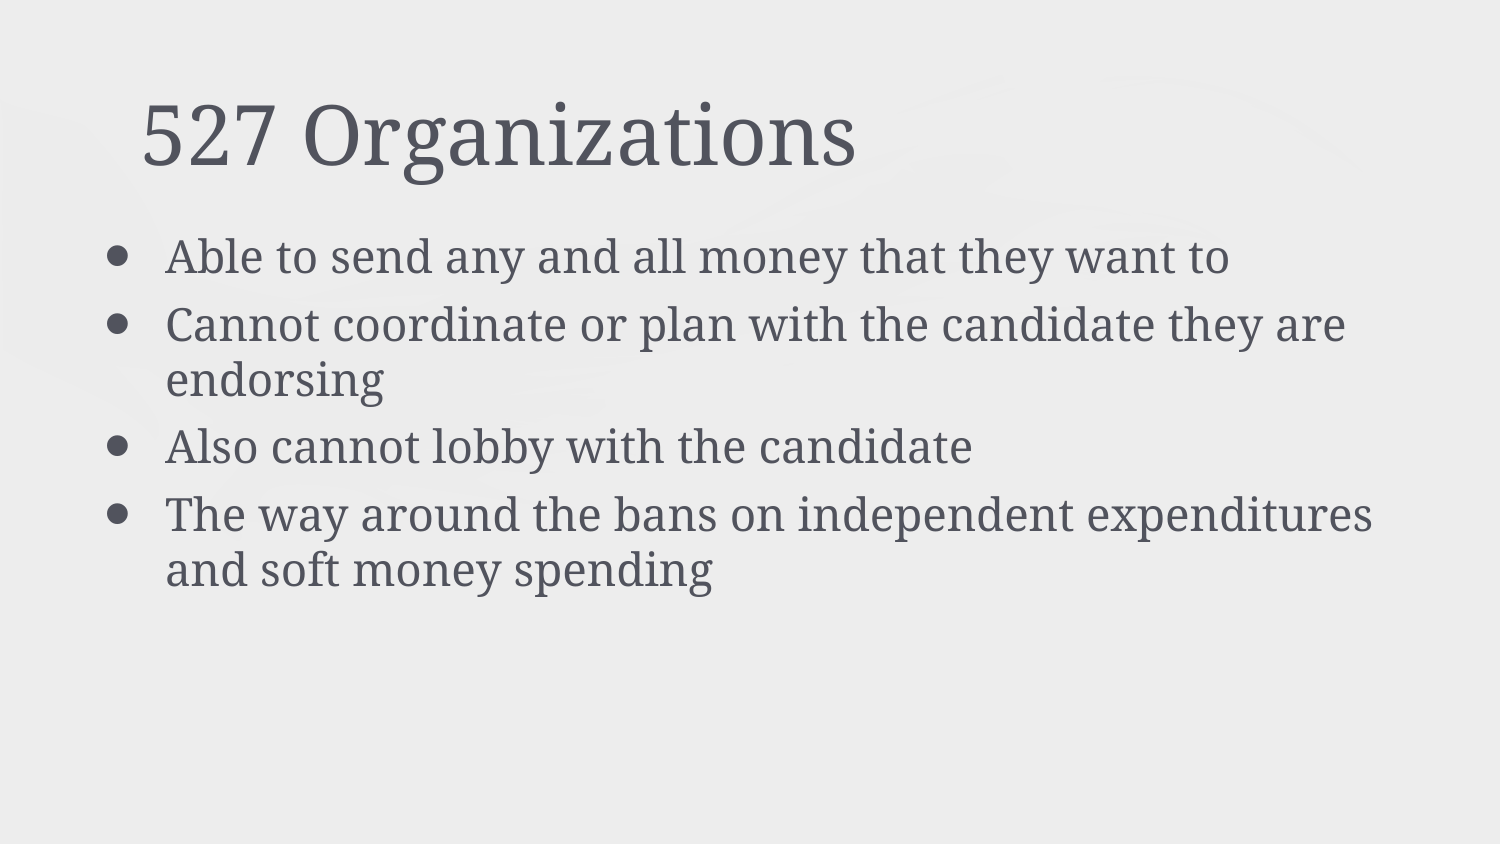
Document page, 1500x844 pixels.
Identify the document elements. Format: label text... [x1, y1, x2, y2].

list Able to send any and all money that they want to Cannot coordinate or plan with the candidate they are endorsing Also cannot lobby with the candidate The way around the bans on independent expenditures and soft money spending [75, 212, 1425, 808]
title 527 Organizations [75, 25, 1425, 197]
